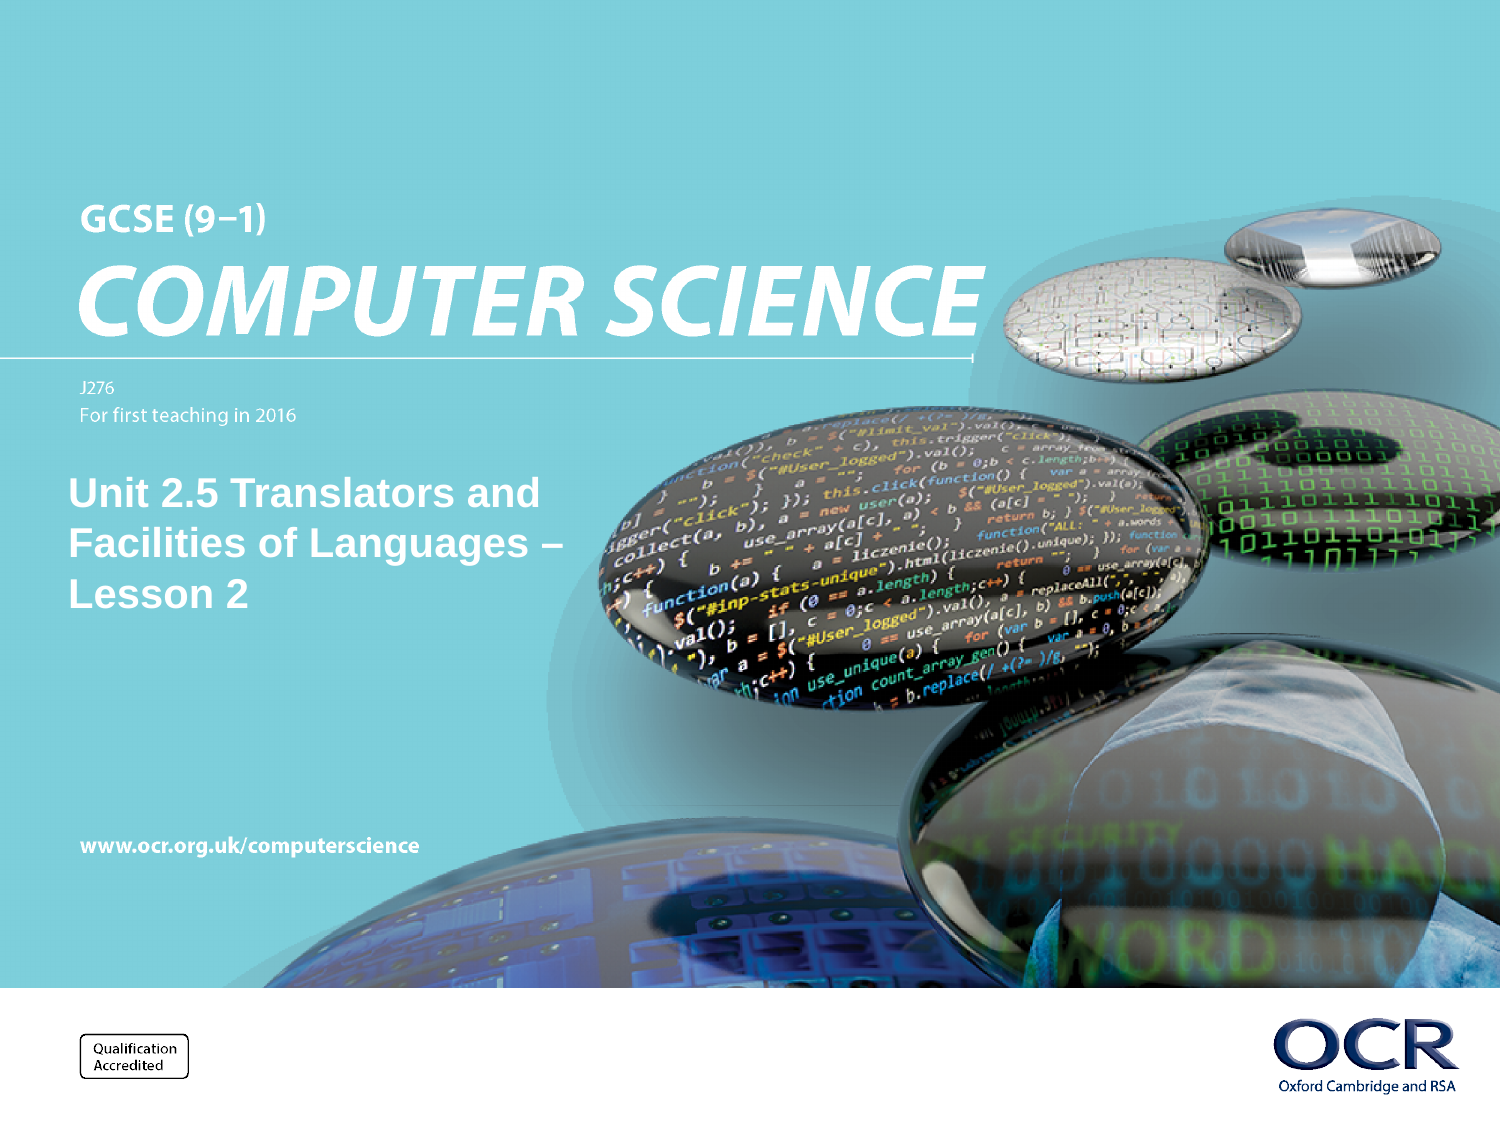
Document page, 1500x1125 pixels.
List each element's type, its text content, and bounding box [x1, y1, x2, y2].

picture [0, 0, 1500, 1125]
title Unit 2.5 Translators and Facilities of Languages – Lesson 2 [53, 420, 597, 662]
